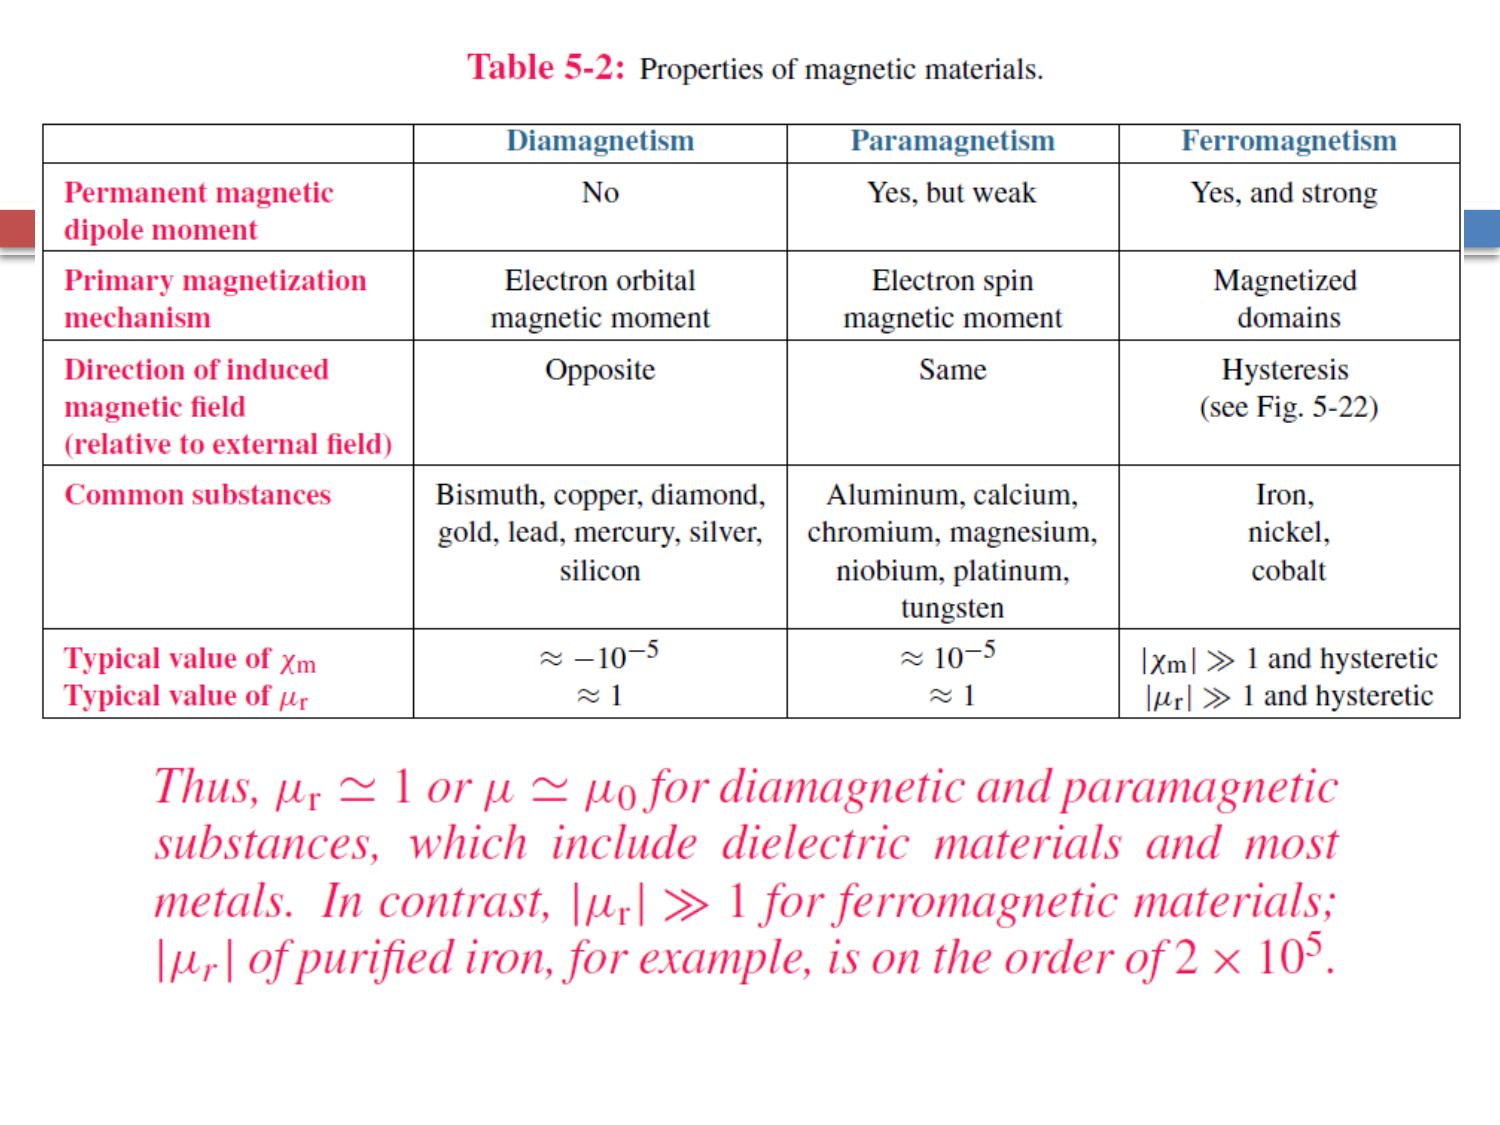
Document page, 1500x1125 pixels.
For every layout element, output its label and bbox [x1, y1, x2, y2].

picture [35, 44, 1465, 726]
picture [149, 762, 1349, 991]
